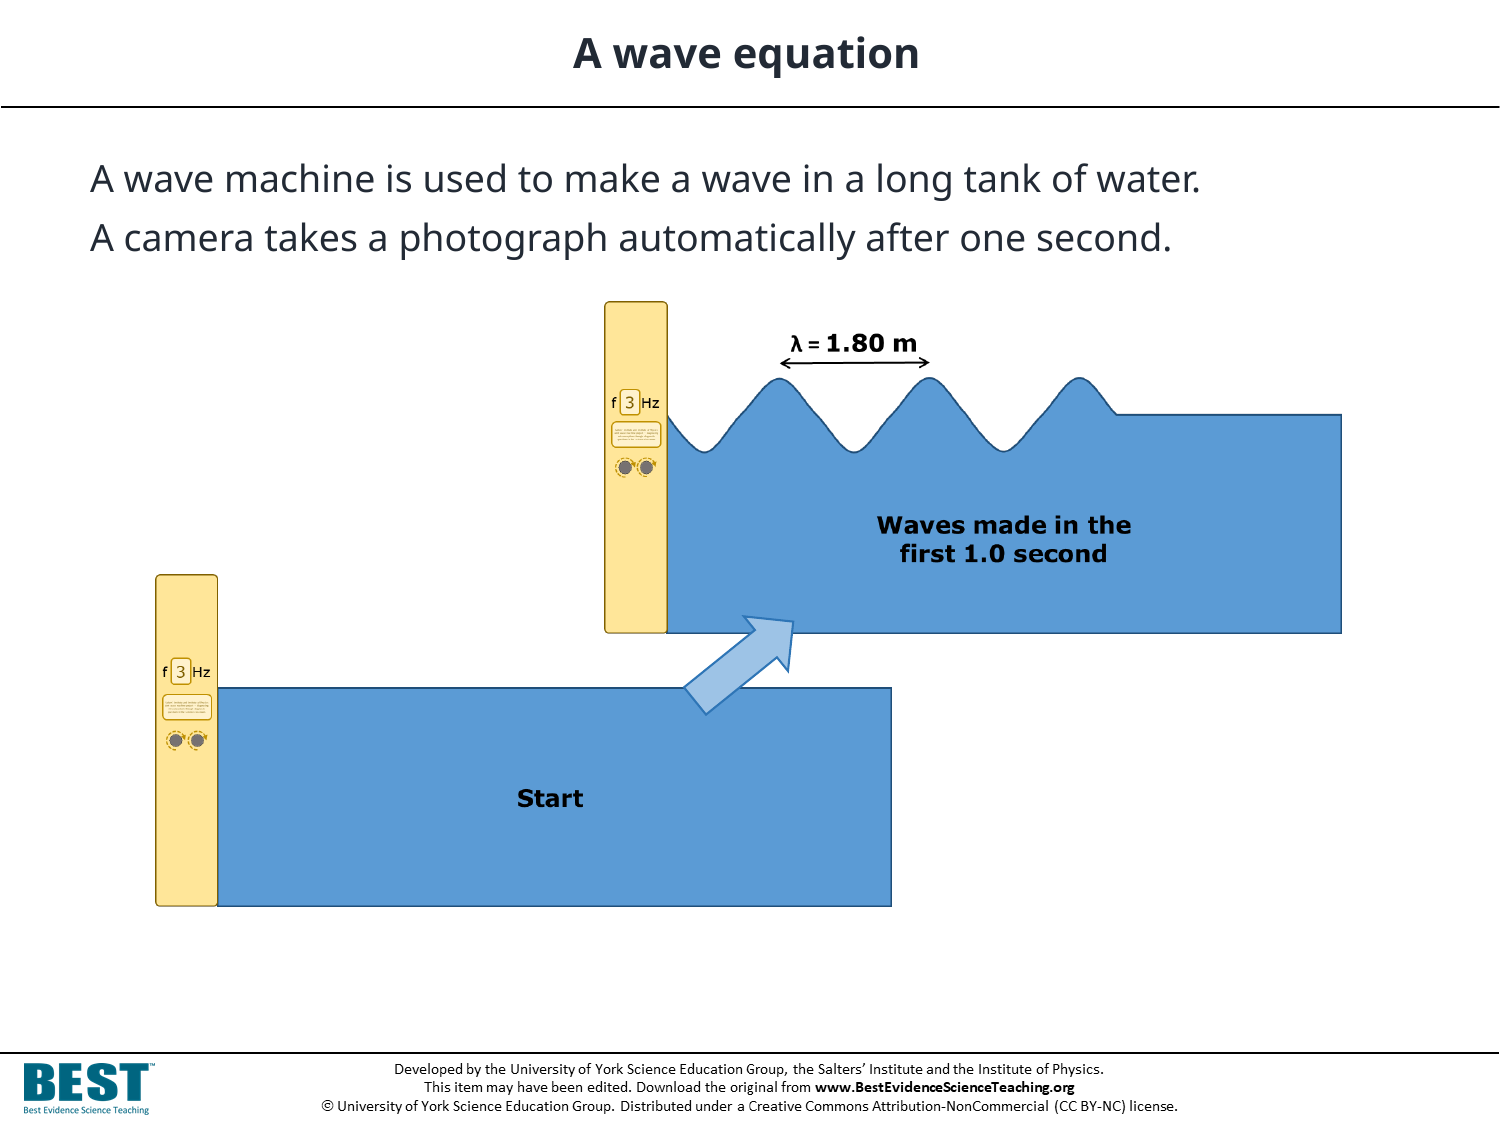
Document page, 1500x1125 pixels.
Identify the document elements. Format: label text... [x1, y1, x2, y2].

picture [0, 106, 1500, 1125]
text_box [152, 301, 1342, 907]
text_box A wave equation [23, 4, 1471, 99]
